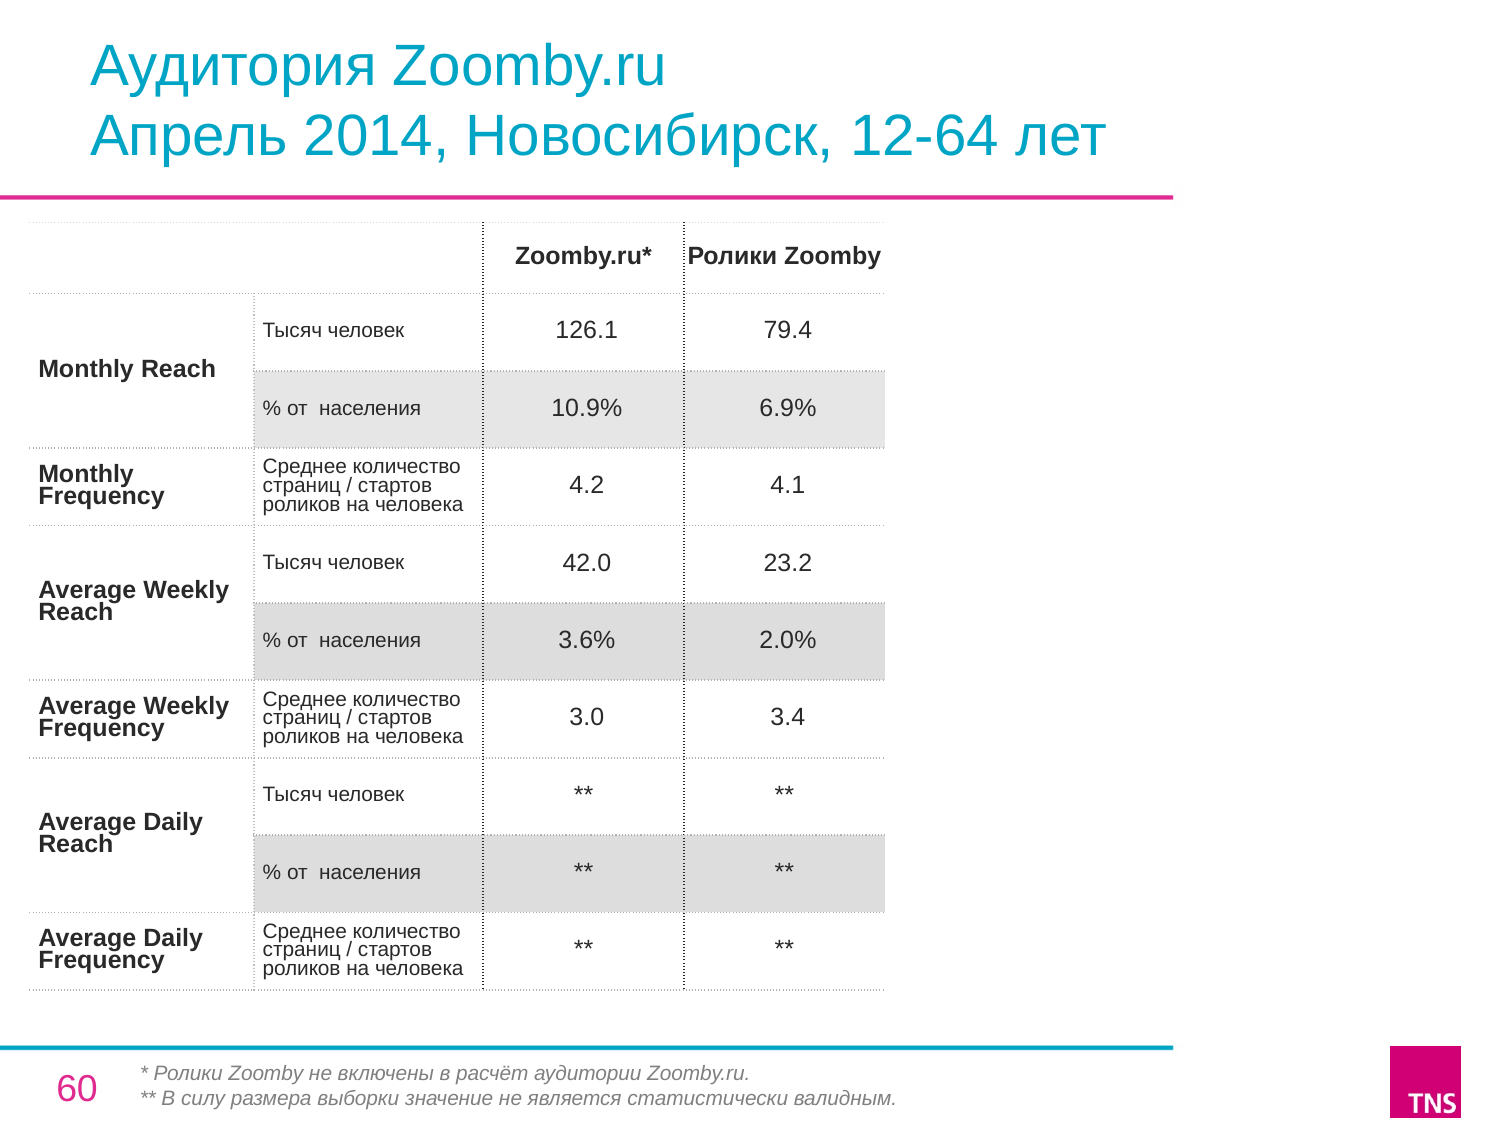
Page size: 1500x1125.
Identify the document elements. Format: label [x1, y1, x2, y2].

table_cell [29, 294, 885, 990]
slide_number [40, 1055, 392, 1125]
table_header [29, 223, 885, 294]
picture [0, 0, 1500, 1125]
text_box [124, 1052, 1463, 1117]
title [74, 8, 1476, 187]
